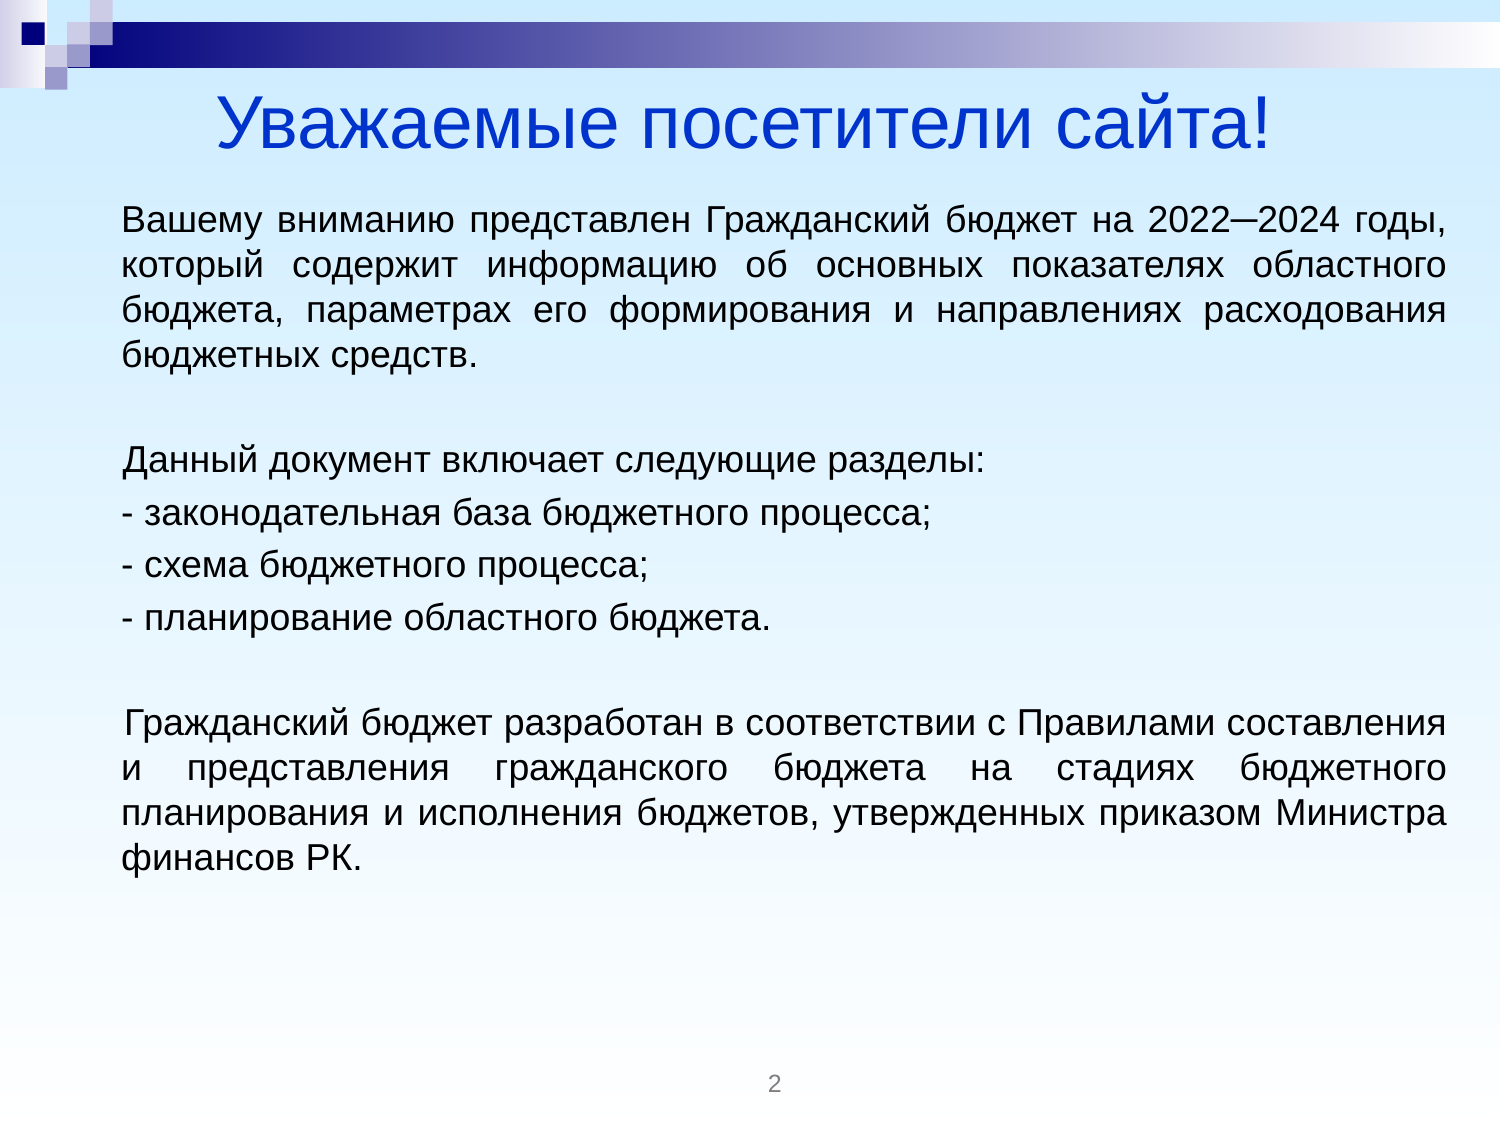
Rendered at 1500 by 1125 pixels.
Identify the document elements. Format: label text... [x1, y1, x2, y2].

title Уважаемые посетители сайта! [50, 50, 1438, 187]
slide_number 2 [600, 1029, 950, 1105]
list Вашему вниманию представлен Гражданский бюджет на 2022─2024 годы, который содержит информацию об основных показателях областного бюджета, параметрах его формирования и направлениях расходования бюджетных средств. Данный документ включает следующие разделы: - законодательная база бюджетного процесса; - схема бюджетного процесса; - планирование областного бюджета. Гражданский бюджет разработан в соответствии с Правилами составления и представления гражданского бюджета на стадиях бюджетного планирования и исполнения бюджетов, утвержденных приказом Министра финансов РК. [50, 187, 1463, 1030]
